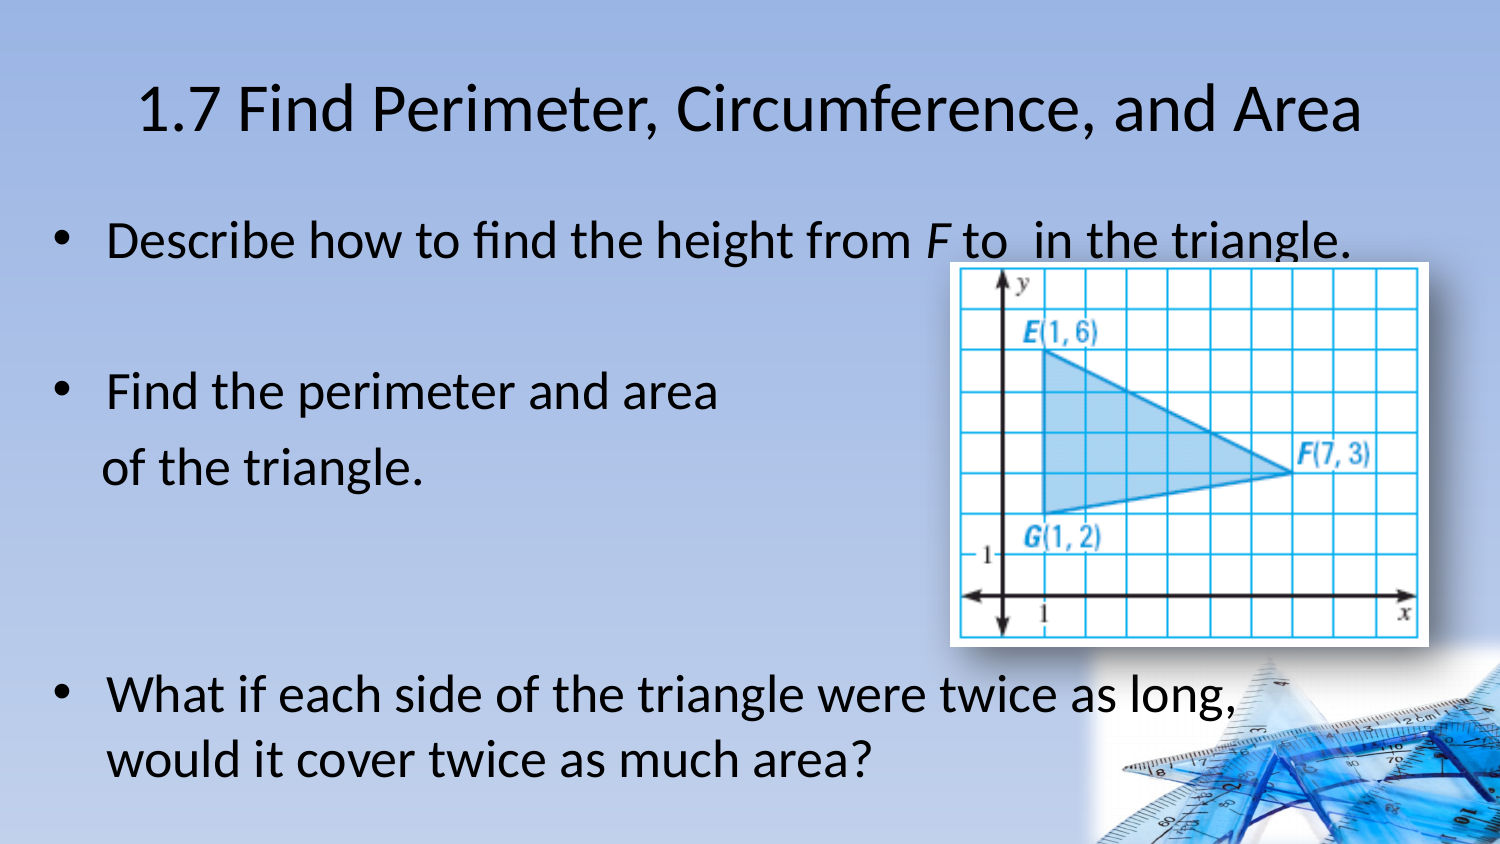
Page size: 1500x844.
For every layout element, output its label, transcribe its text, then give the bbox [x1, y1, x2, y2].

title 1.7 Find Perimeter, Circumference, and Area [75, 33, 1425, 175]
picture [1103, 656, 1500, 838]
picture [1103, 700, 1111, 709]
picture [949, 262, 1429, 648]
